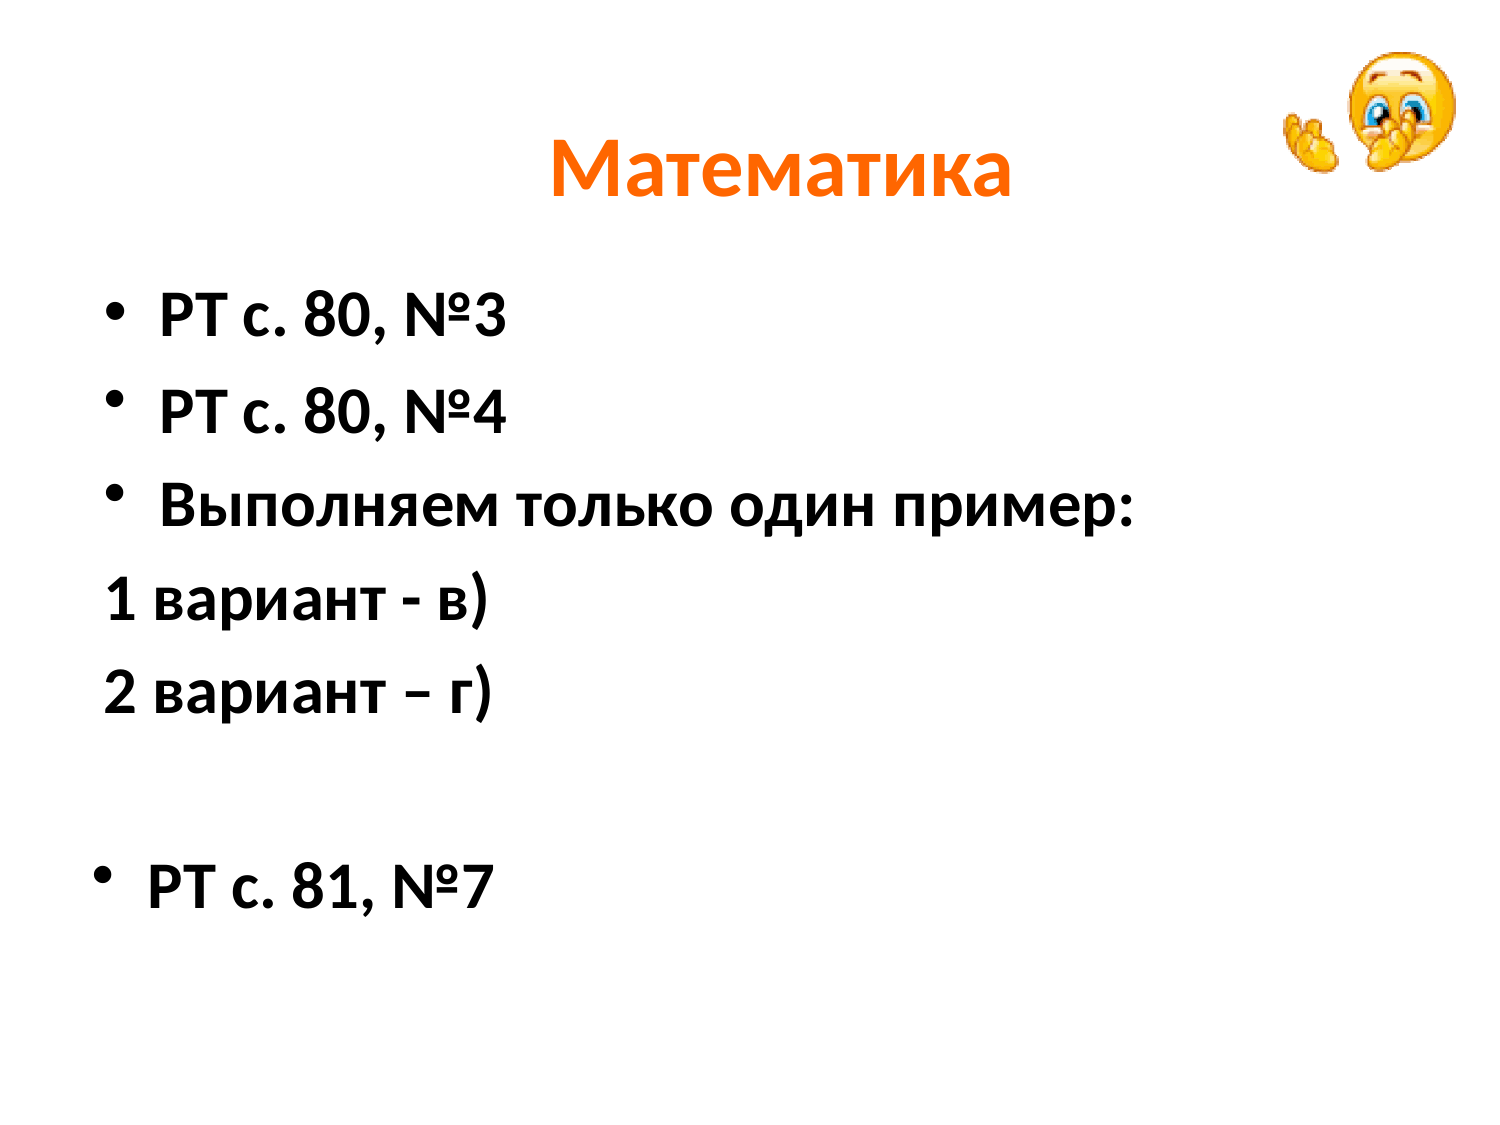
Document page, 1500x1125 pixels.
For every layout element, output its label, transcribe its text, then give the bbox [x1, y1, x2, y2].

text_box РТ с. 81, №7 [76, 834, 1424, 1012]
picture [1280, 47, 1464, 178]
text_box РТ с. 80, №4 Выполняем только один пример: 1 вариант - в) 2 вариант – г) [88, 359, 1436, 827]
list РТ с. 80, №3 [88, 262, 1436, 359]
title Математика [209, 101, 1373, 222]
